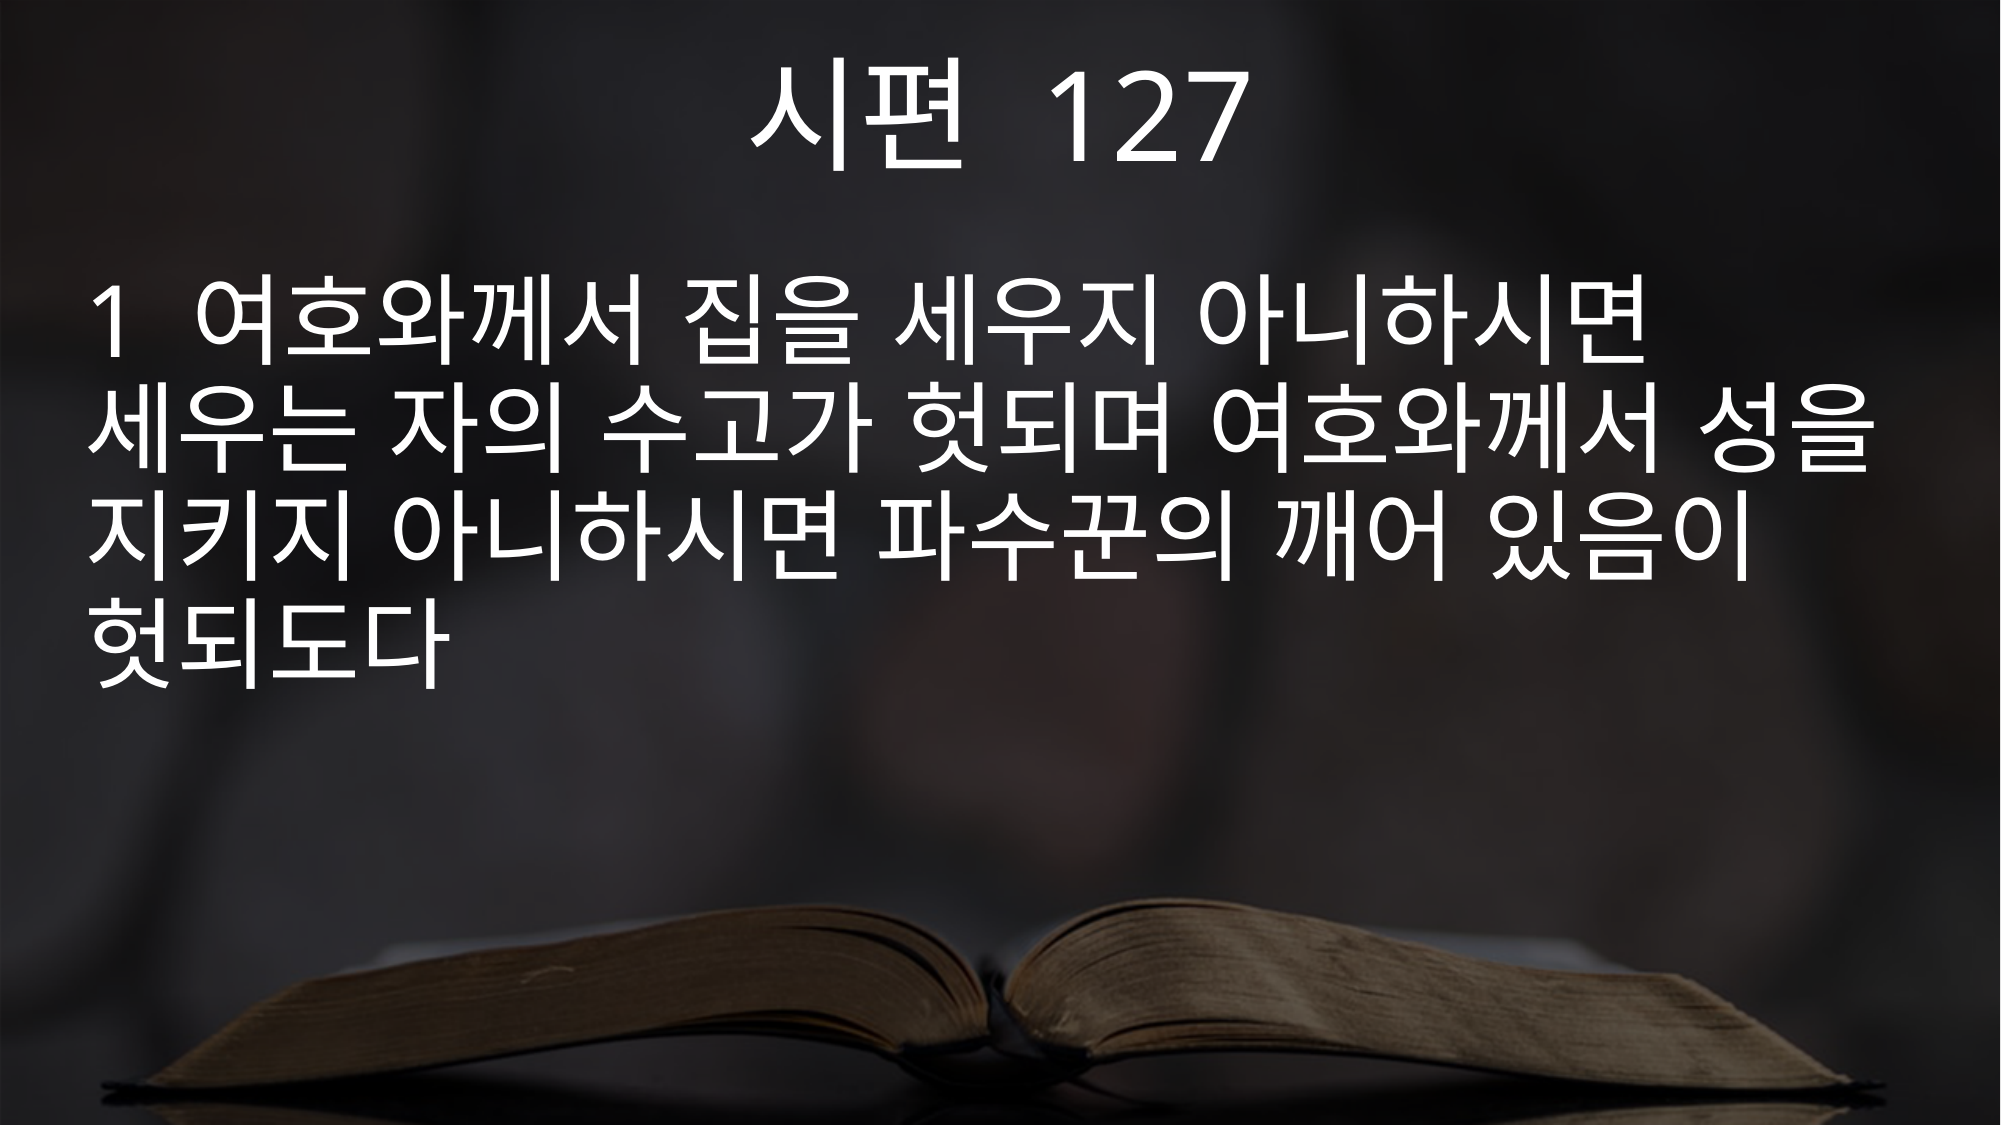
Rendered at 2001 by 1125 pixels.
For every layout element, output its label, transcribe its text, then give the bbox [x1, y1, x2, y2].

picture [0, 0, 2001, 1125]
list 1 여호와께서 집을 세우지 아니하시면 세우는 자의 수고가 헛되며 여호와께서 성을 지키지 아니하시면 파수꾼의 깨어 있음이 헛되도다 [69, 263, 1953, 423]
footer 시편 127 [0, 32, 2000, 192]
